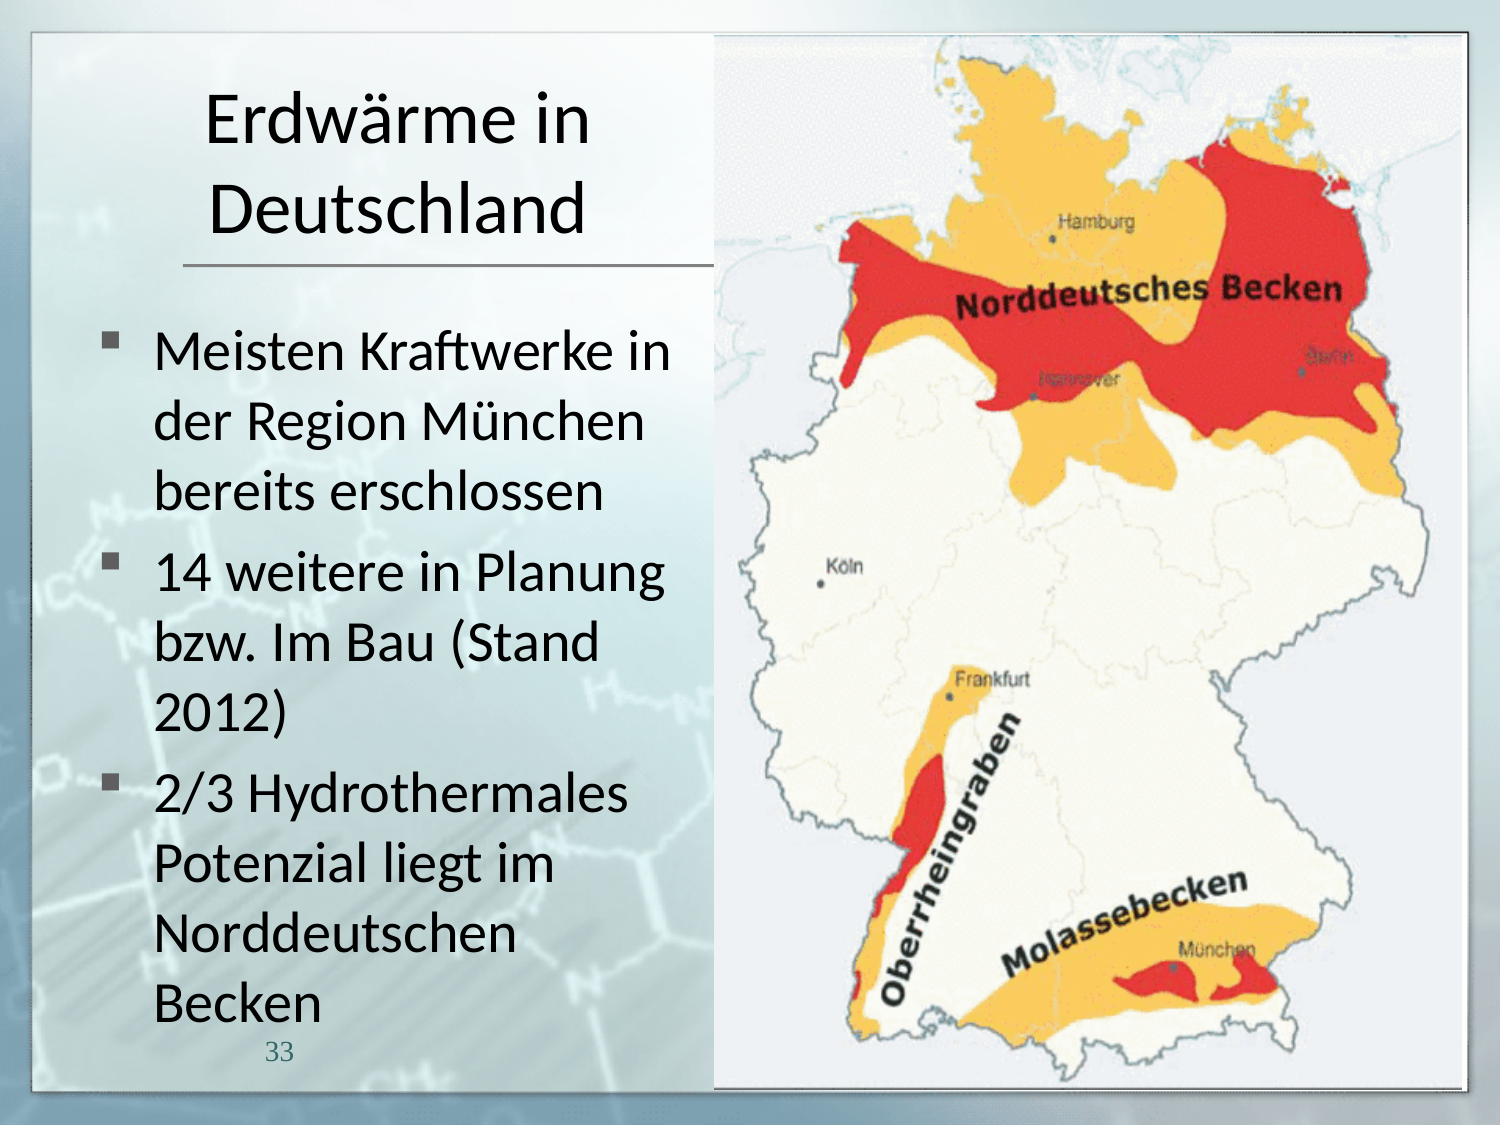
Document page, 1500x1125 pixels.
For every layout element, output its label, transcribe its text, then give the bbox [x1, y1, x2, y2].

picture [0, 0, 1500, 1125]
slide_number 33 [249, 1024, 463, 1101]
title Erdwärme in Deutschland [93, 58, 704, 258]
list Meisten Kraftwerke in der Region München bereits erschlossen 14 weitere in Planung bzw. Im Bau (Stand 2012) 2/3 Hydrothermales Potenzial liegt im Norddeutschen Becken [81, 304, 704, 1091]
